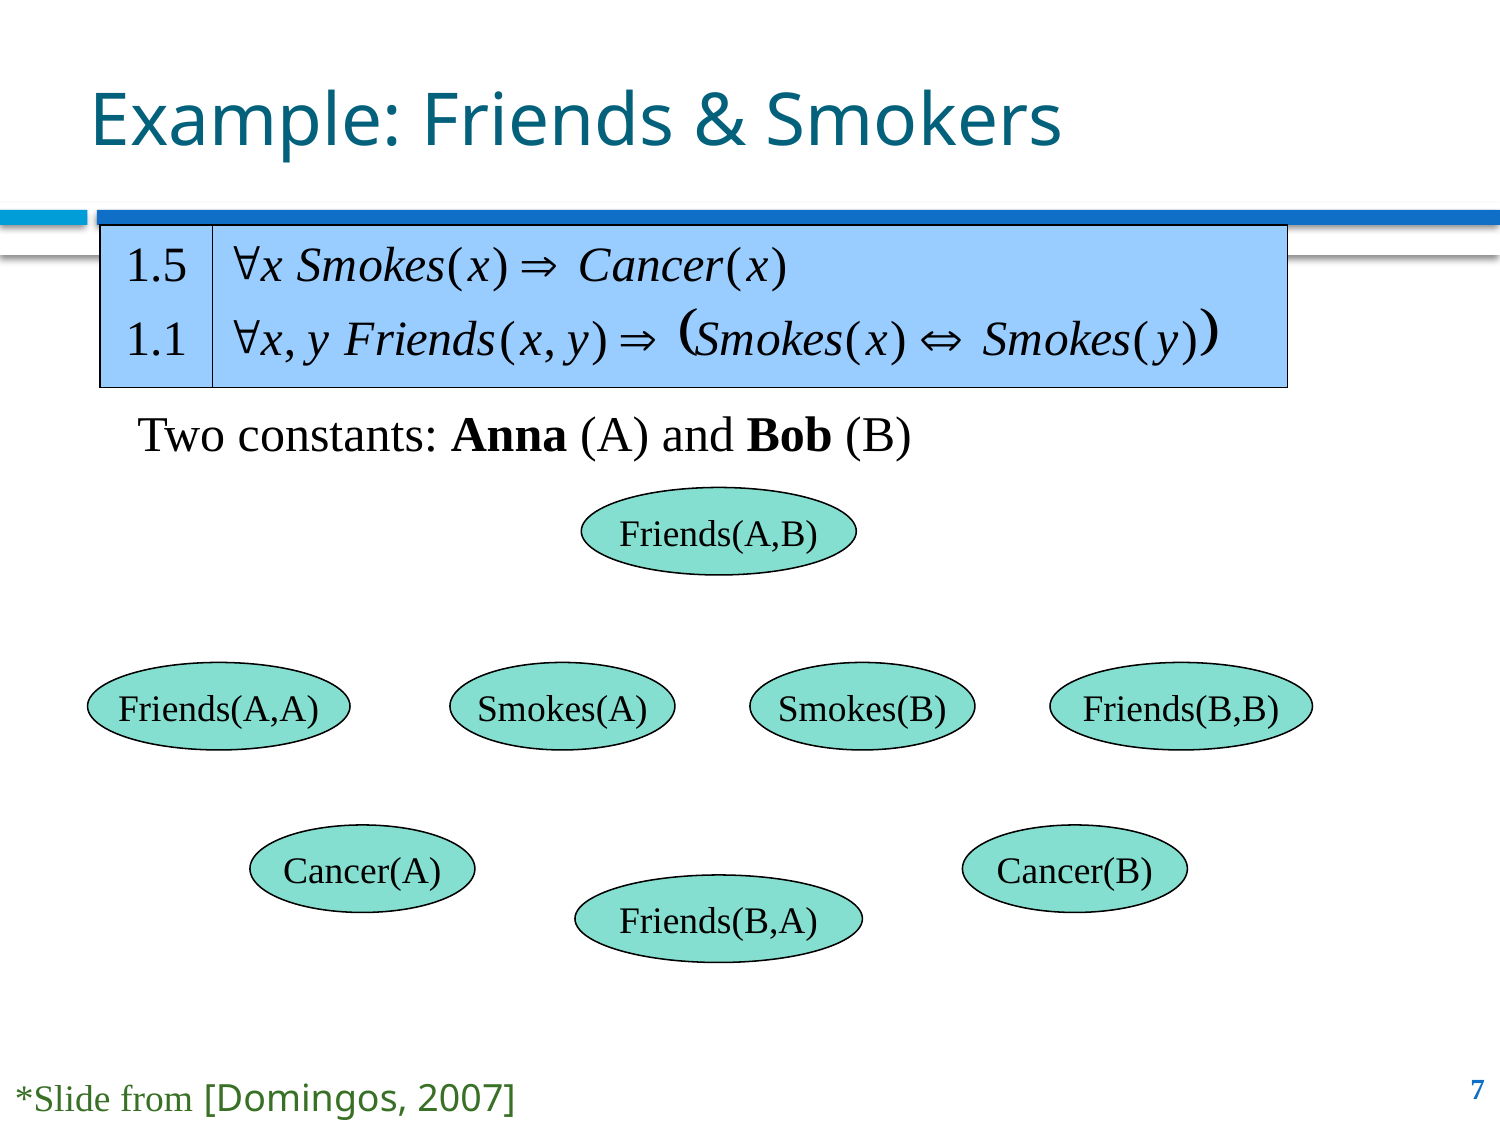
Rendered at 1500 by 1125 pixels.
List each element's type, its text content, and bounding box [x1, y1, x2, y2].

text_box *Slide from [Domingos, 2007] [0, 1062, 538, 1125]
text_box Cancer(B) [962, 824, 1188, 913]
text_box Smokes(A) [449, 662, 675, 750]
title Example: Friends & Smokers [75, 62, 1313, 170]
text_box Friends(A,B) [581, 487, 857, 575]
text_box [213, 224, 1288, 388]
text_box Two constants: Anna (A) and Bob (B) [122, 393, 927, 469]
text_box Cancer(A) [249, 824, 475, 913]
text_box Smokes(B) [749, 662, 975, 750]
text_box Friends(A,A) [87, 662, 351, 750]
text_box [99, 224, 213, 388]
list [219, 237, 1221, 378]
slide_number 7 [1425, 1050, 1500, 1125]
text_box Friends(B,A) [574, 874, 863, 963]
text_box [122, 235, 193, 368]
text_box Friends(B,B) [1050, 662, 1313, 750]
